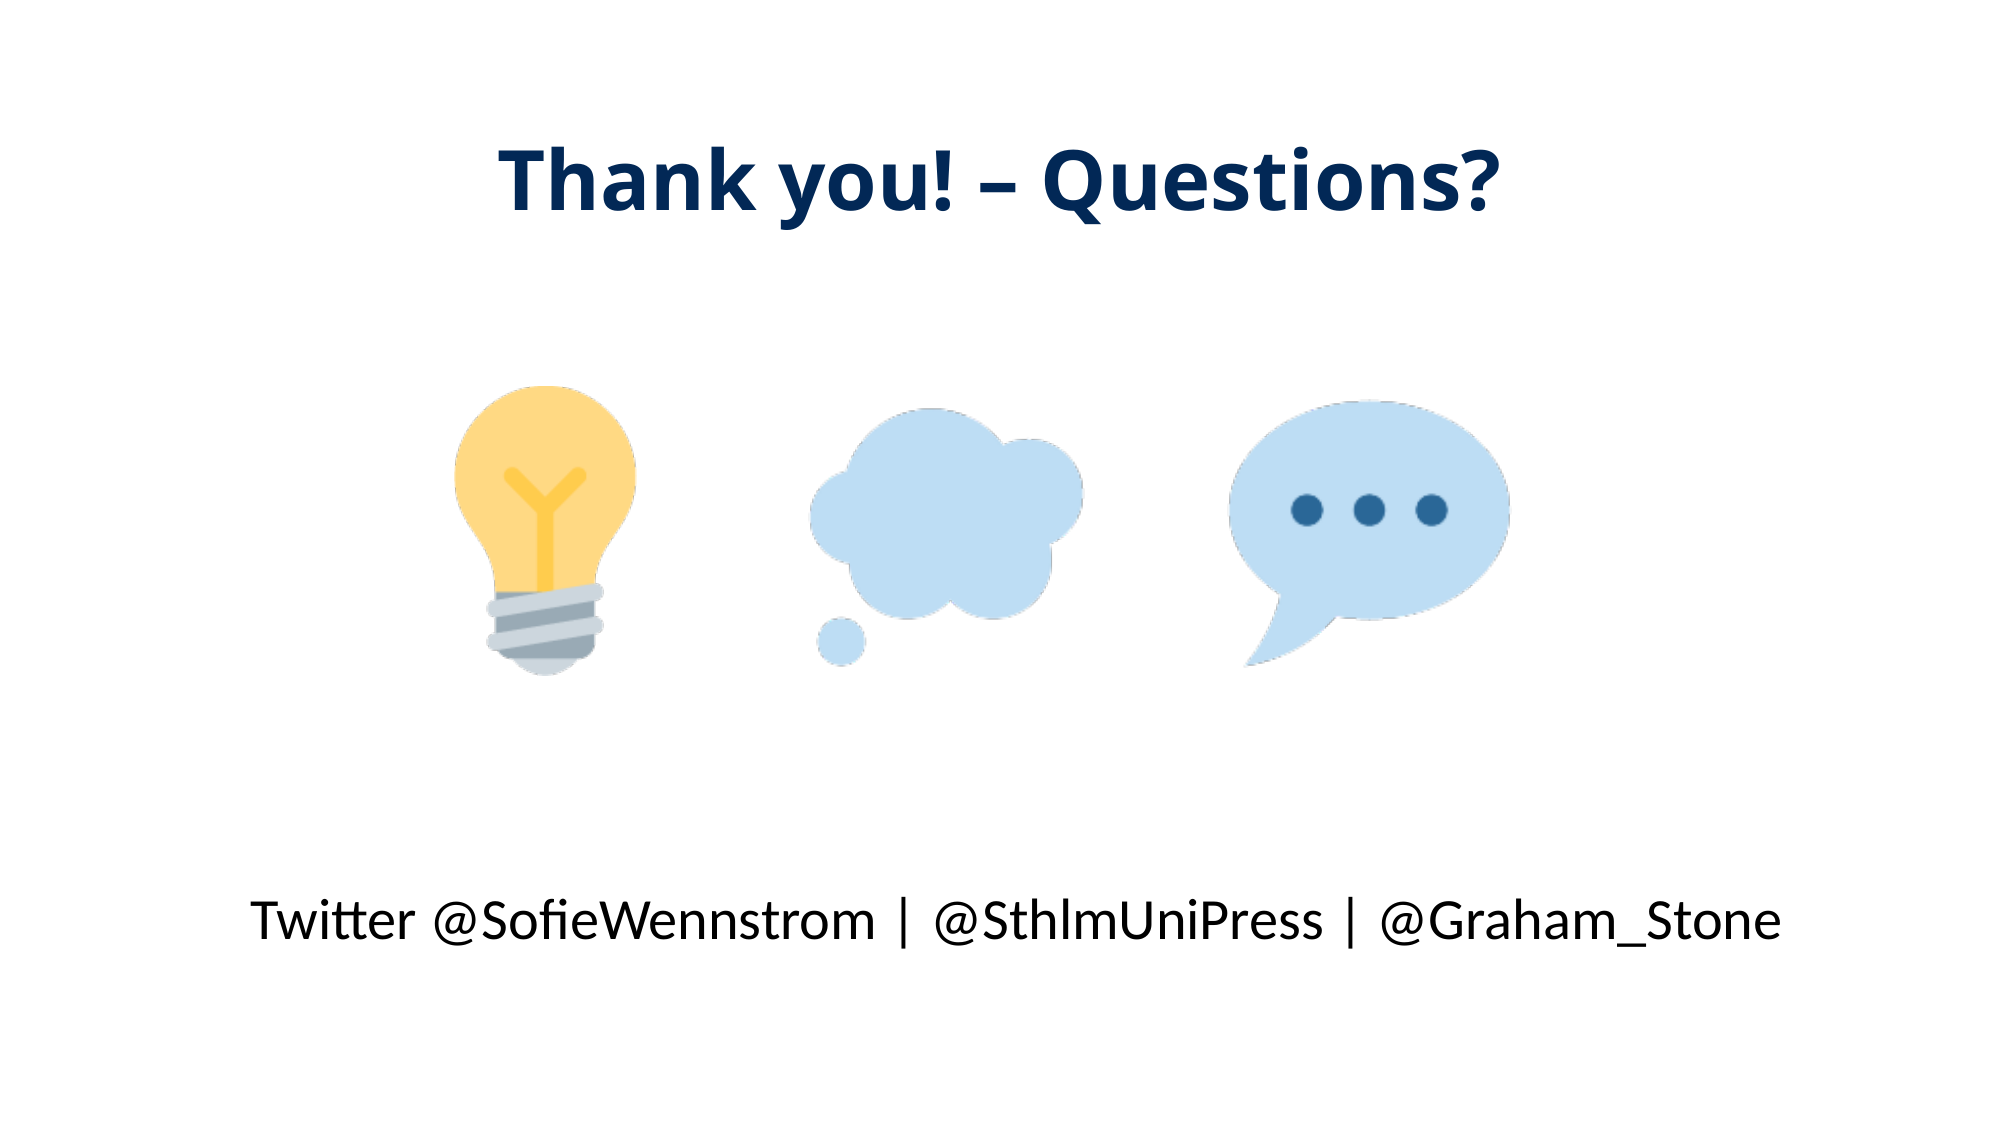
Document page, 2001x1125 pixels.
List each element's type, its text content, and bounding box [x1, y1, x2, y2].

title Thank you! – Questions? [0, 90, 2000, 278]
picture [1221, 386, 1518, 682]
list Twitter @SofieWennstrom | @SthlmUniPress | @Graham_Stone [235, 881, 1813, 967]
picture [454, 386, 637, 676]
picture [803, 393, 1099, 689]
